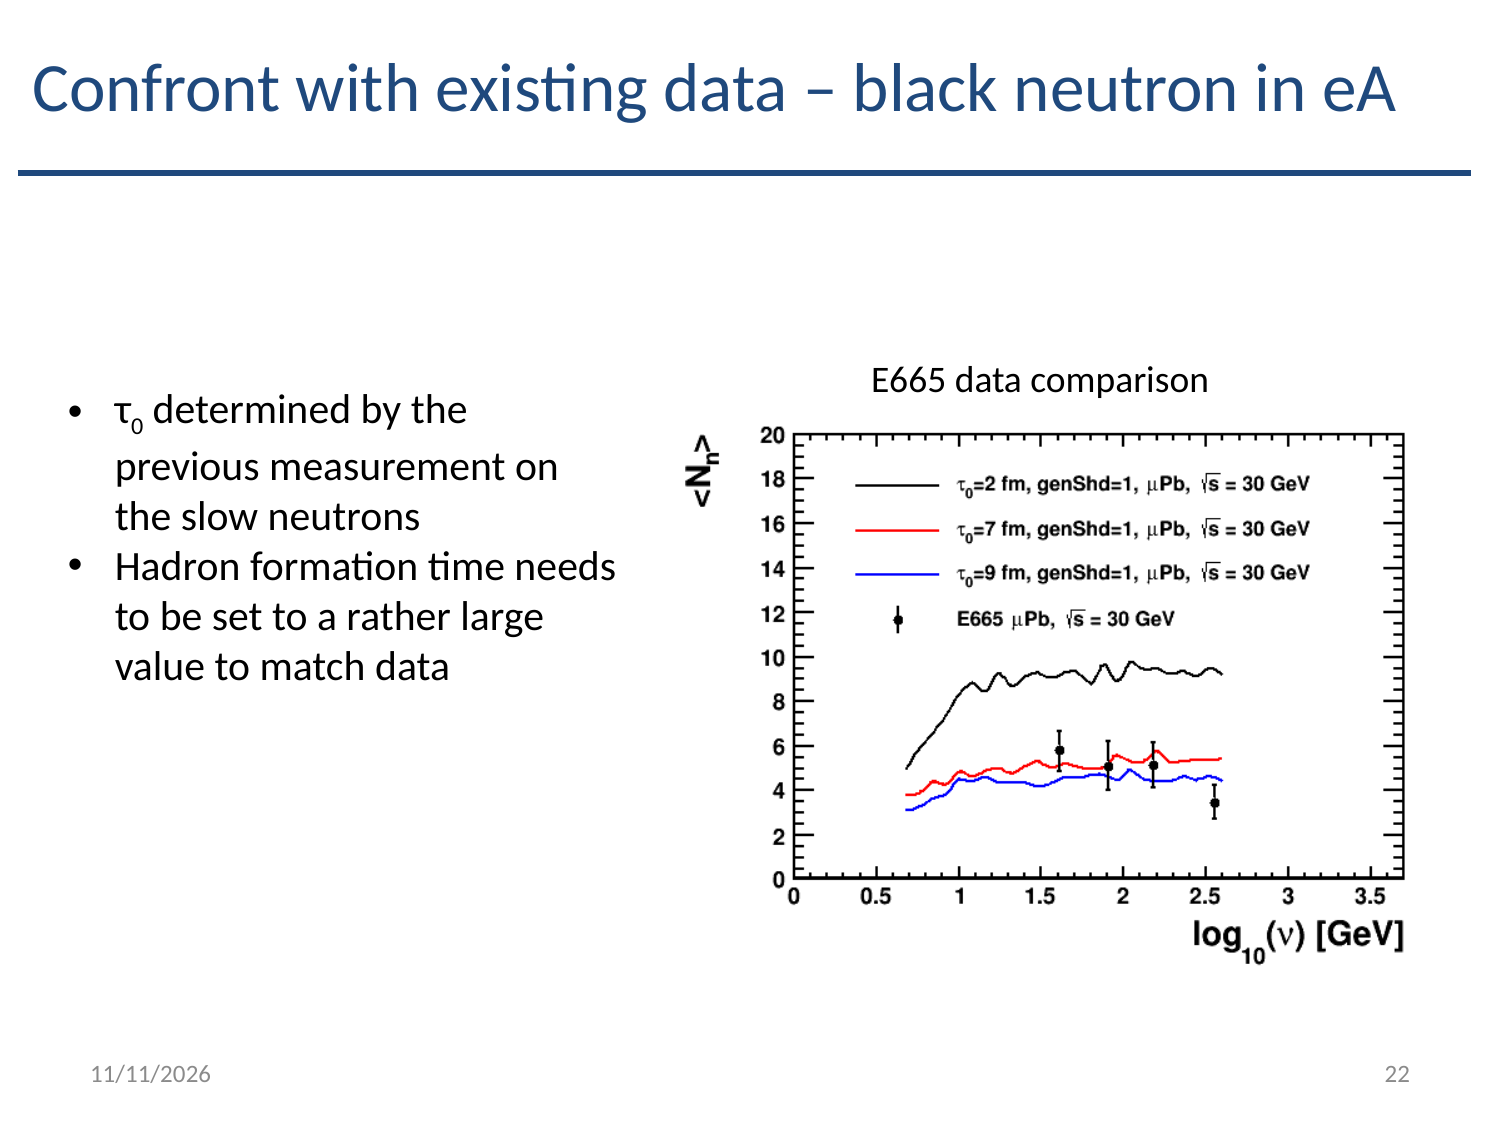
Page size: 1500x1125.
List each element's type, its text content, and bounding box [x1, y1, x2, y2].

text_box τ0 determined by the previous measurement on the slow neutrons Hadron formation time needs to be set to a rather large value to match data [53, 374, 632, 747]
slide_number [75, 1042, 425, 1103]
slide_number 22 [1074, 1042, 1425, 1103]
title Confront with existing data – black neutron in eA [17, 7, 1483, 161]
picture [678, 408, 1426, 969]
text_box E665 data comparison [856, 348, 1270, 407]
